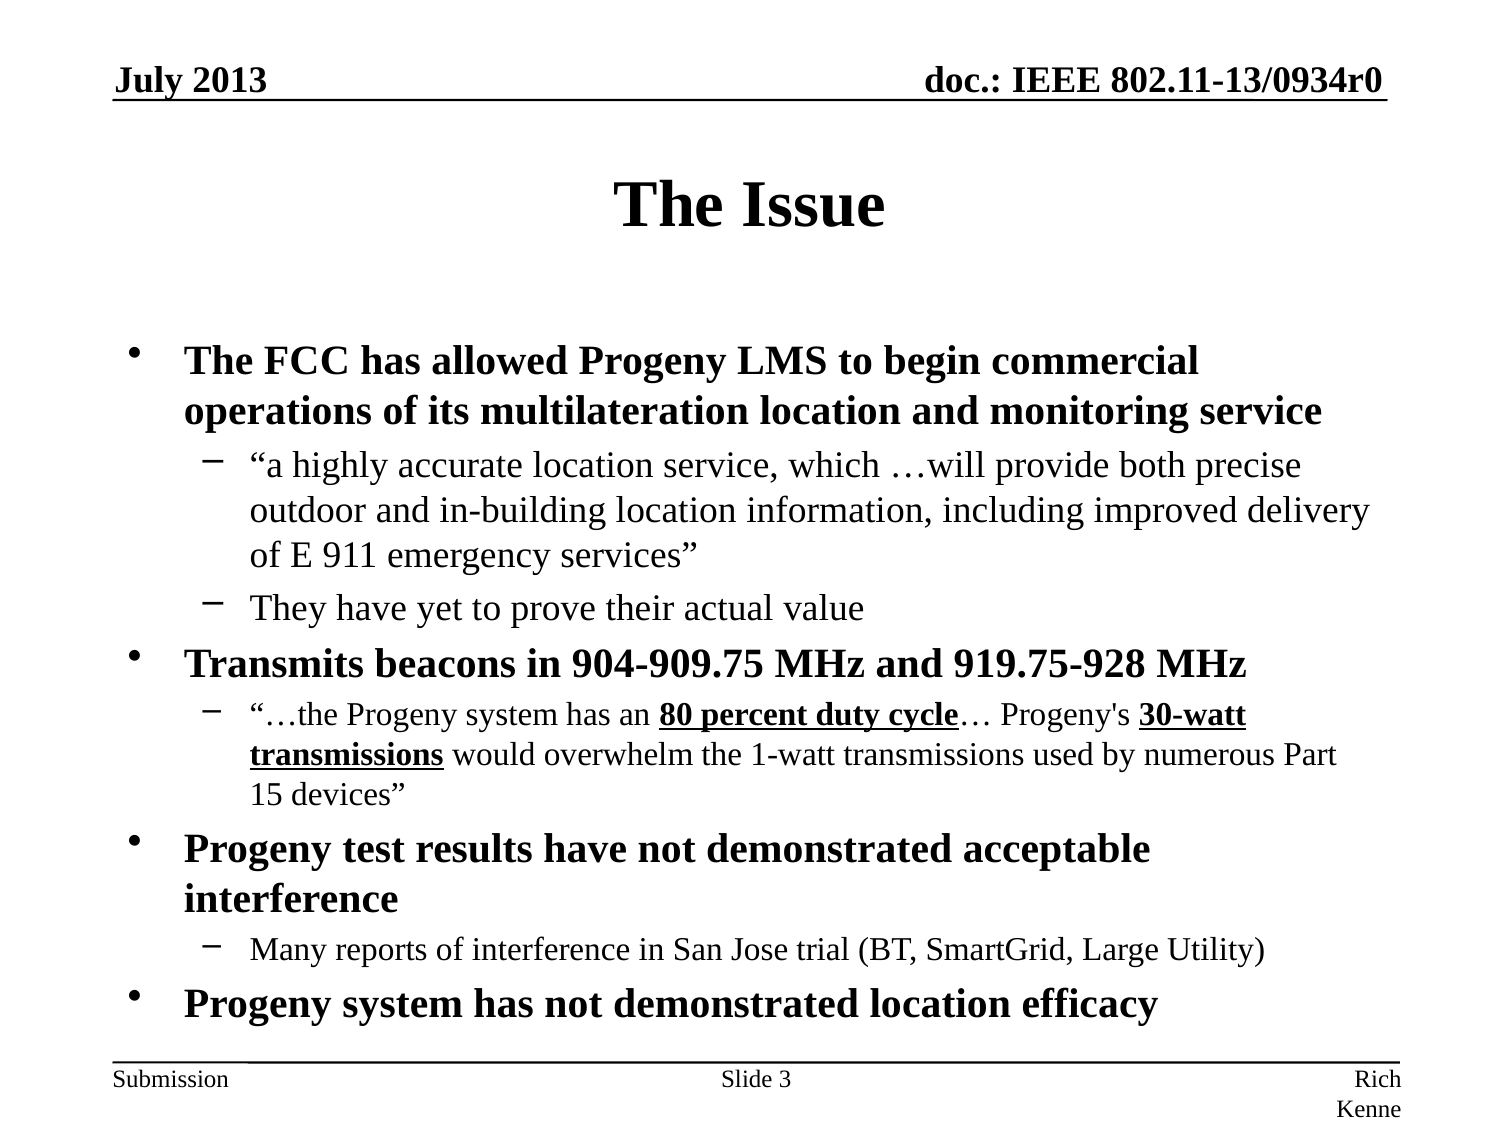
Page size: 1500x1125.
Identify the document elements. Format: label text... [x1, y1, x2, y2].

title The Issue [112, 112, 1388, 288]
list The FCC has allowed Progeny LMS to begin commercial operations of its multilateration location and monitoring service “a highly accurate location service, which …will provide both precise outdoor and in-building location information, including improved delivery of E 911 emergency services” They have yet to prove their actual value Transmits beacons in 904-909.75 MHz and 919.75-928 MHz “…the Progeny system has an 80 percent duty cycle… Progeny's 30-watt transmissions would overwhelm the 1-watt transmissions used by numerous Part 15 devices” Progeny test results have not demonstrated acceptable interference Many reports of interference in San Jose trial (BT, SmartGrid, Large Utility) Progeny system has not demonstrated location efficacy [112, 324, 1388, 1050]
footer Rich Kennedy, BlackBerry Corporation [1324, 1061, 1402, 1093]
slide_number Slide 3 [712, 1061, 800, 1093]
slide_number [114, 54, 316, 101]
